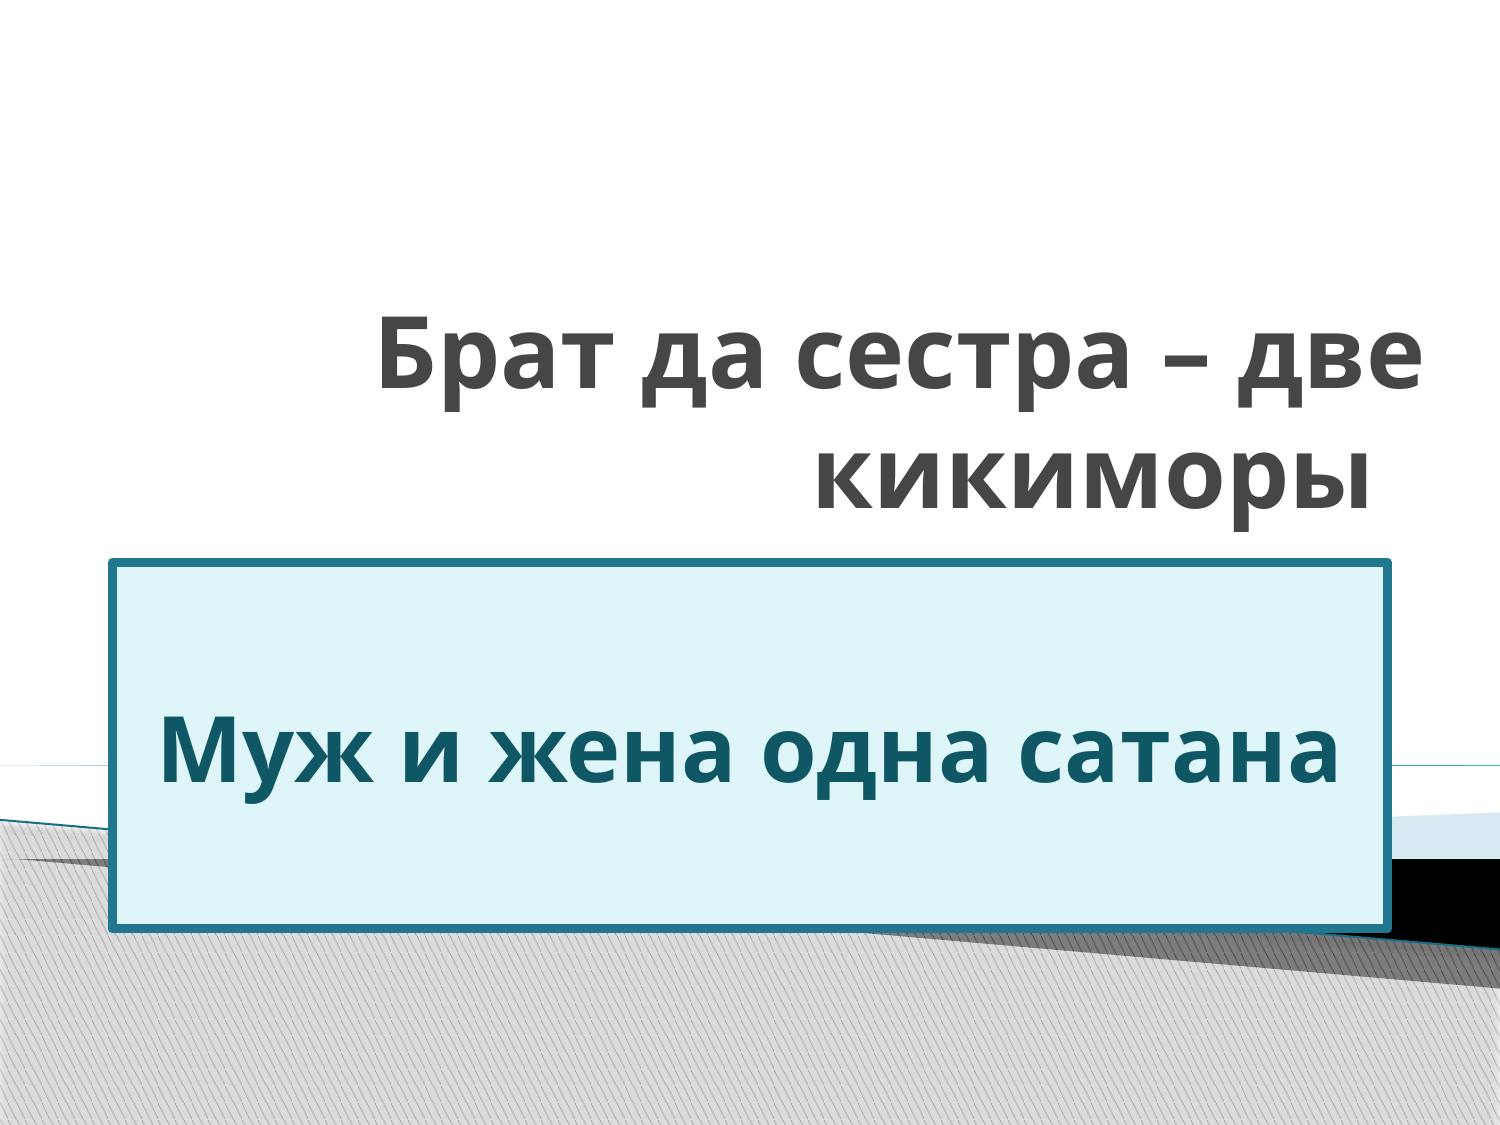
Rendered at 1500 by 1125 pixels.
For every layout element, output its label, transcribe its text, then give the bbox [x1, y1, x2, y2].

title Брат да сестра – две кикиморы [58, 199, 1442, 657]
picture [5, 859, 108, 868]
text_box Муж и жена одна сатана [108, 558, 1392, 933]
picture [863, 933, 1500, 989]
